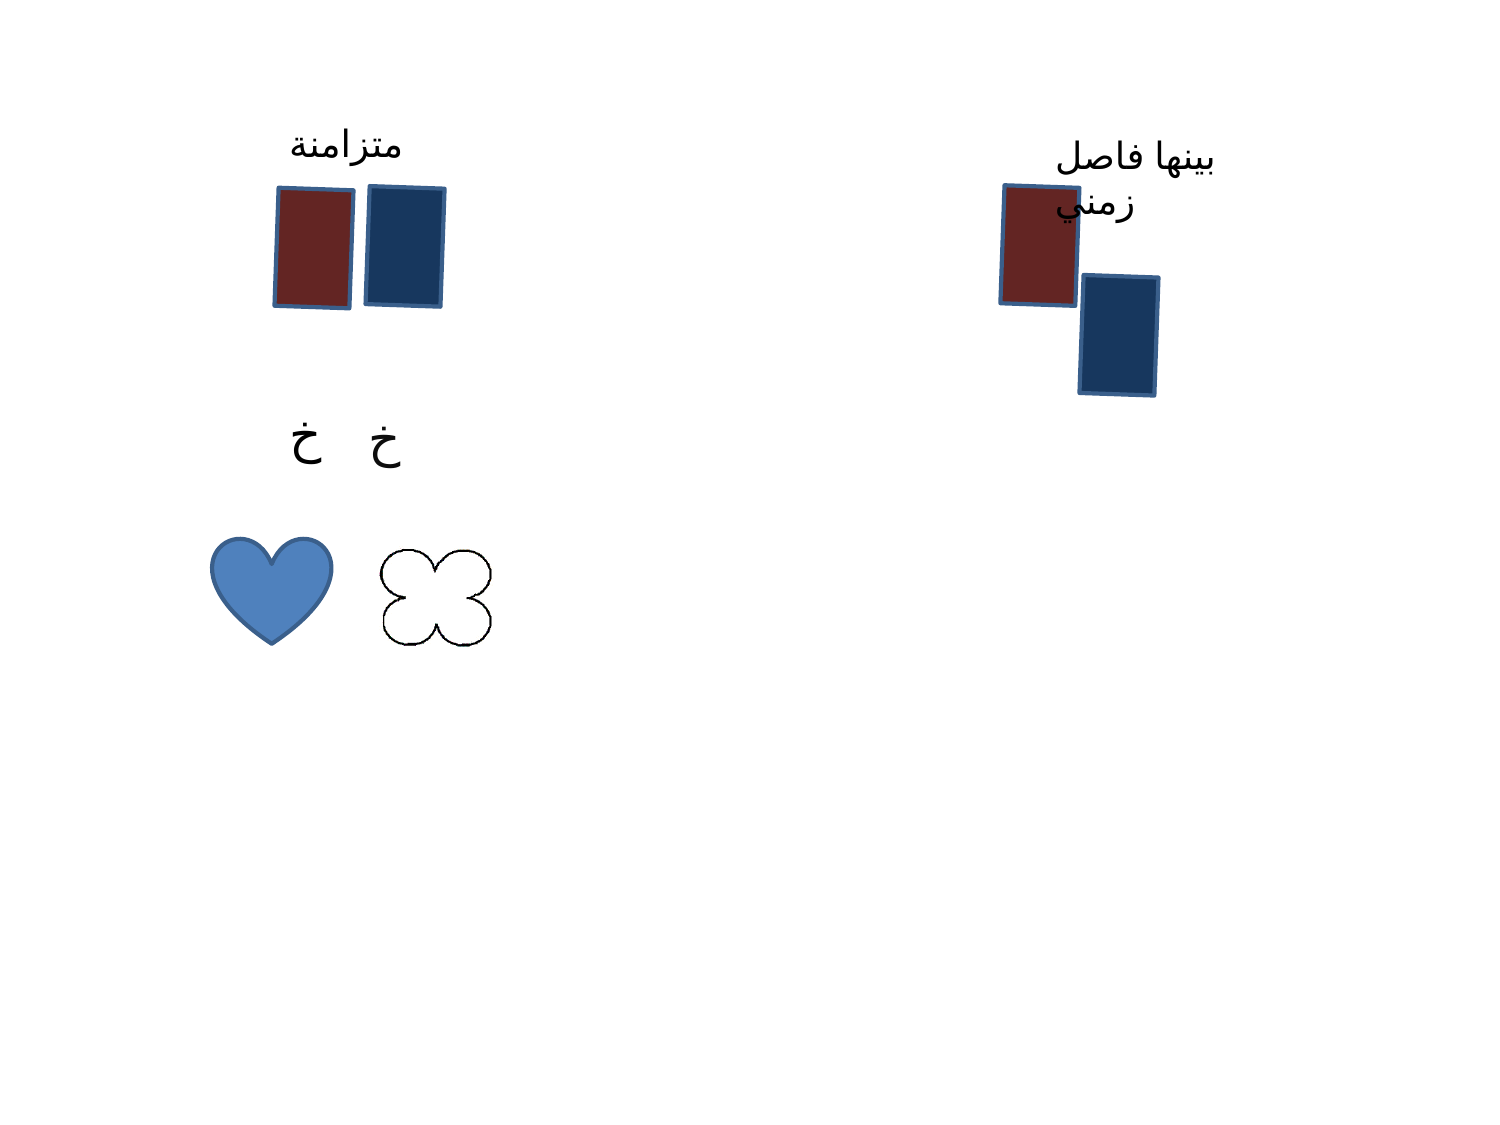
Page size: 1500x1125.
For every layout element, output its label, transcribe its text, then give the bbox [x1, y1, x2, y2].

text_box [272, 185, 356, 311]
text_box بينها فاصل زمني [1039, 124, 1263, 230]
text_box [998, 183, 1081, 308]
picture [365, 537, 505, 656]
text_box خ [274, 395, 388, 471]
text_box [363, 183, 447, 309]
text_box [1077, 272, 1161, 398]
text_box [209, 536, 334, 646]
text_box متزامنة [274, 112, 463, 173]
text_box خ [353, 399, 467, 475]
